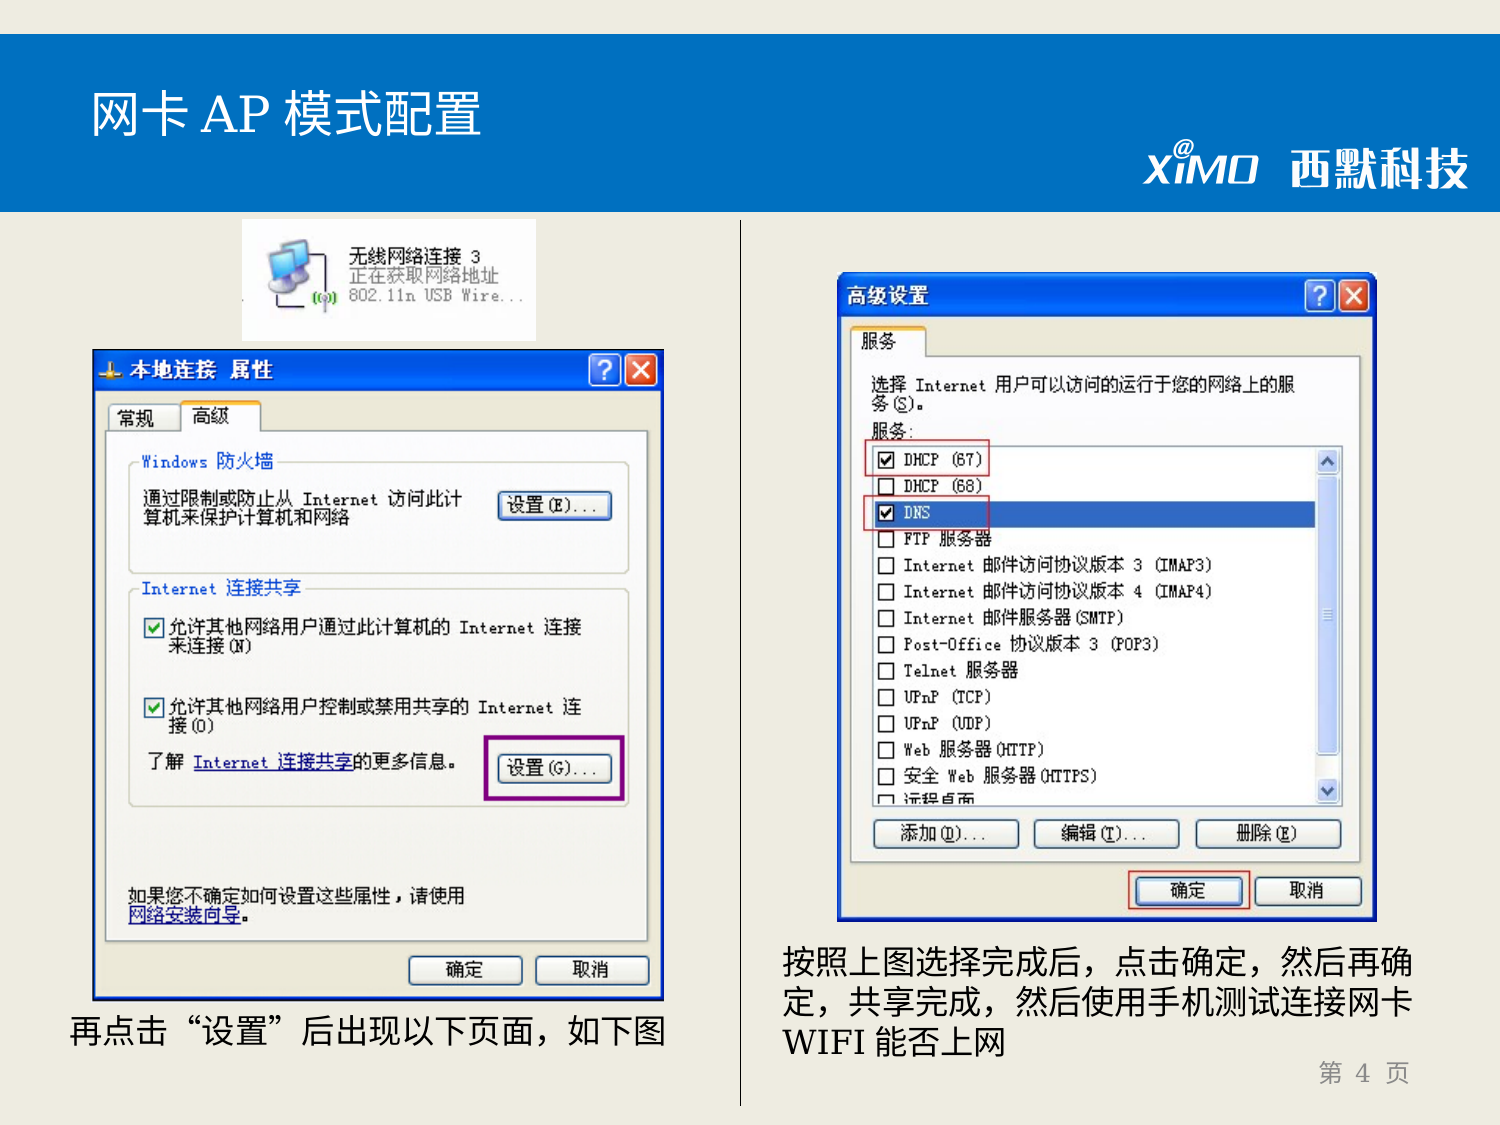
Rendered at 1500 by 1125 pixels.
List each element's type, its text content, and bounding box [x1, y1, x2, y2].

text_box 按照上图选择完成后，点击确定，然后再确定，共享完成，然后使用手机测试连接网卡WIFI能否上网 [767, 934, 1459, 1069]
title 网卡AP模式配置 [75, 54, 1425, 170]
picture [91, 349, 664, 1004]
picture [241, 219, 536, 341]
text_box 再点击“设置”后出现以下页面，如下图 [54, 1003, 700, 1058]
picture [837, 272, 1377, 922]
picture [1127, 135, 1484, 193]
slide_number 第 4 页 [1074, 1069, 1425, 1103]
